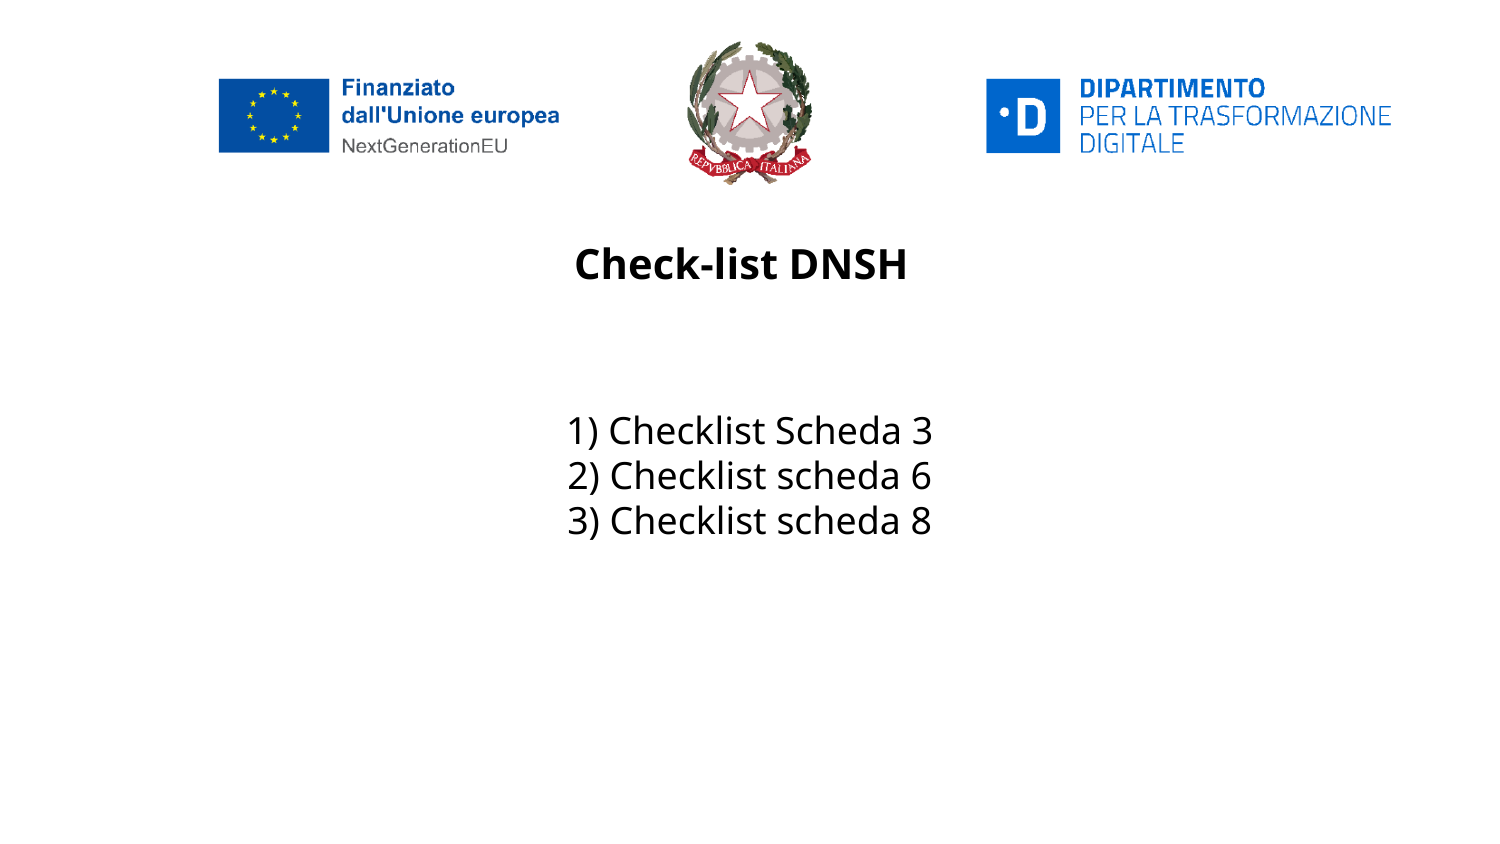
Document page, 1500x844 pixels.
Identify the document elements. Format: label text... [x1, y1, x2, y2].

title 1) Checklist Scheda 3 2) Checklist scheda 6 3) Checklist scheda 8 [51, 246, 1449, 702]
text_box Check-list DNSH [366, 230, 1117, 330]
picture [24, 28, 1476, 198]
